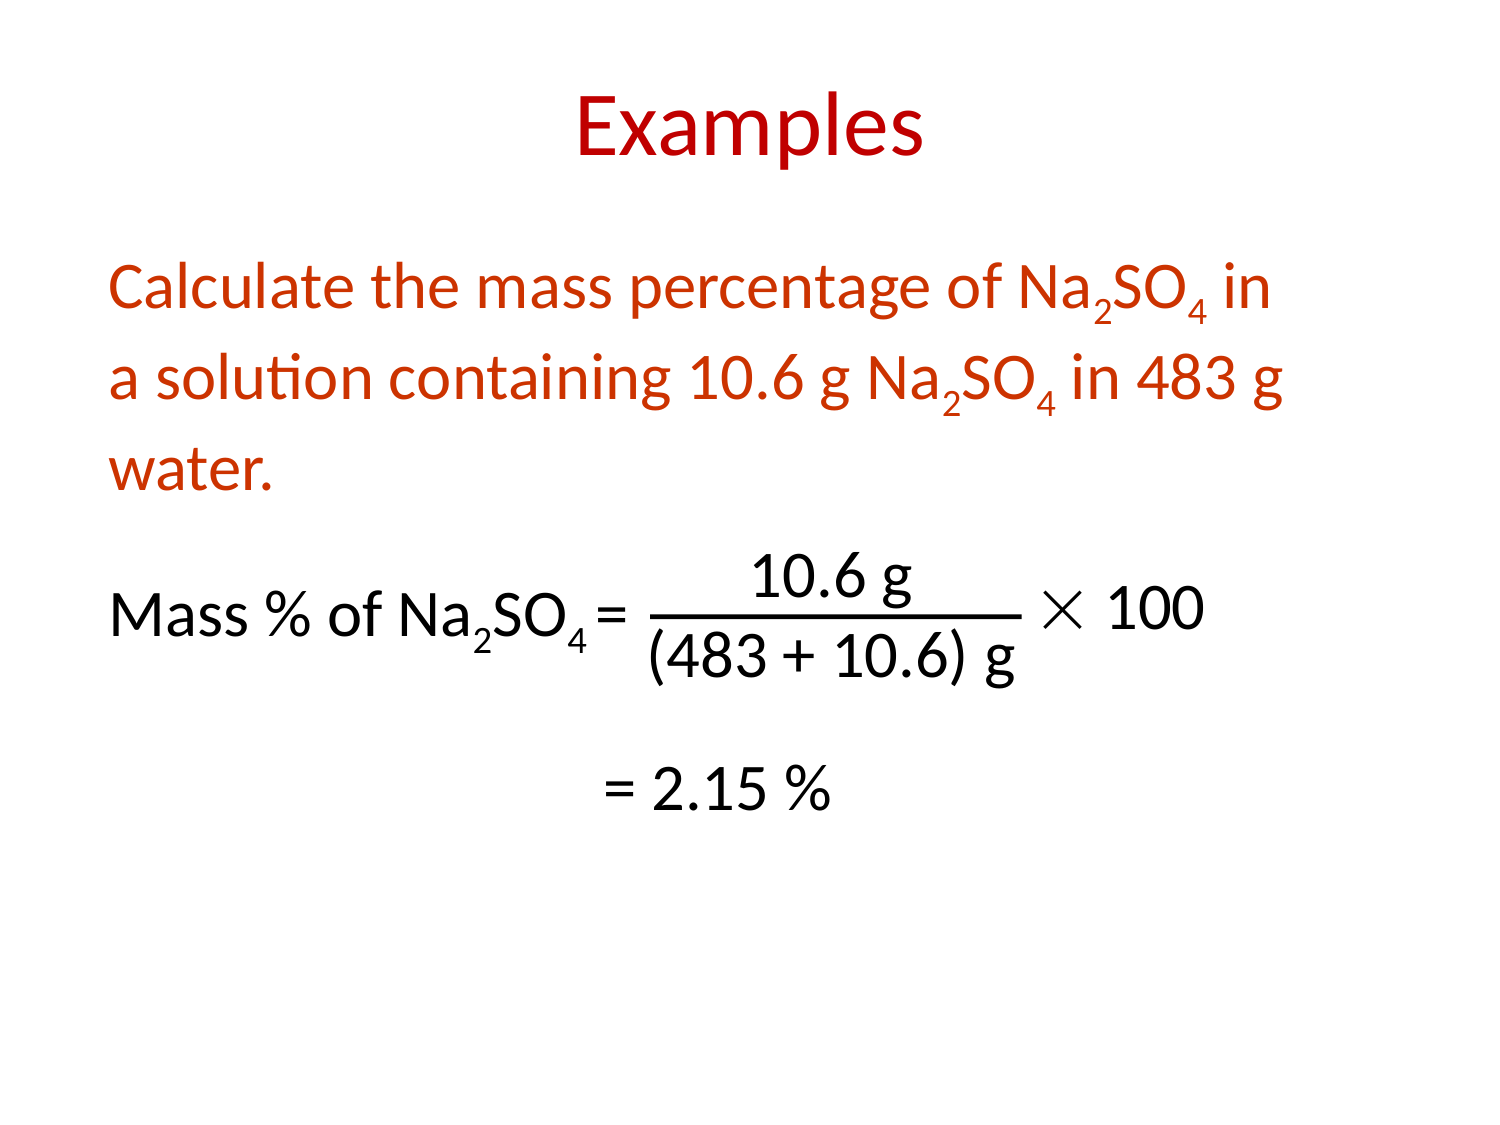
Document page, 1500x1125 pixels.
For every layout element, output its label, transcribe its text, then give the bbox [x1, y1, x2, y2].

text_box  100 [1039, 555, 1247, 668]
text_box Mass % of Na2SO4 = [93, 562, 623, 675]
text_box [628, 522, 1034, 701]
text_box Examples [0, 56, 1500, 244]
text_box Calculate the mass percentage of Na2SO4 in a solution containing 10.6 g Na2SO4 in 483 g water. = 2.15 % [93, 234, 1313, 831]
